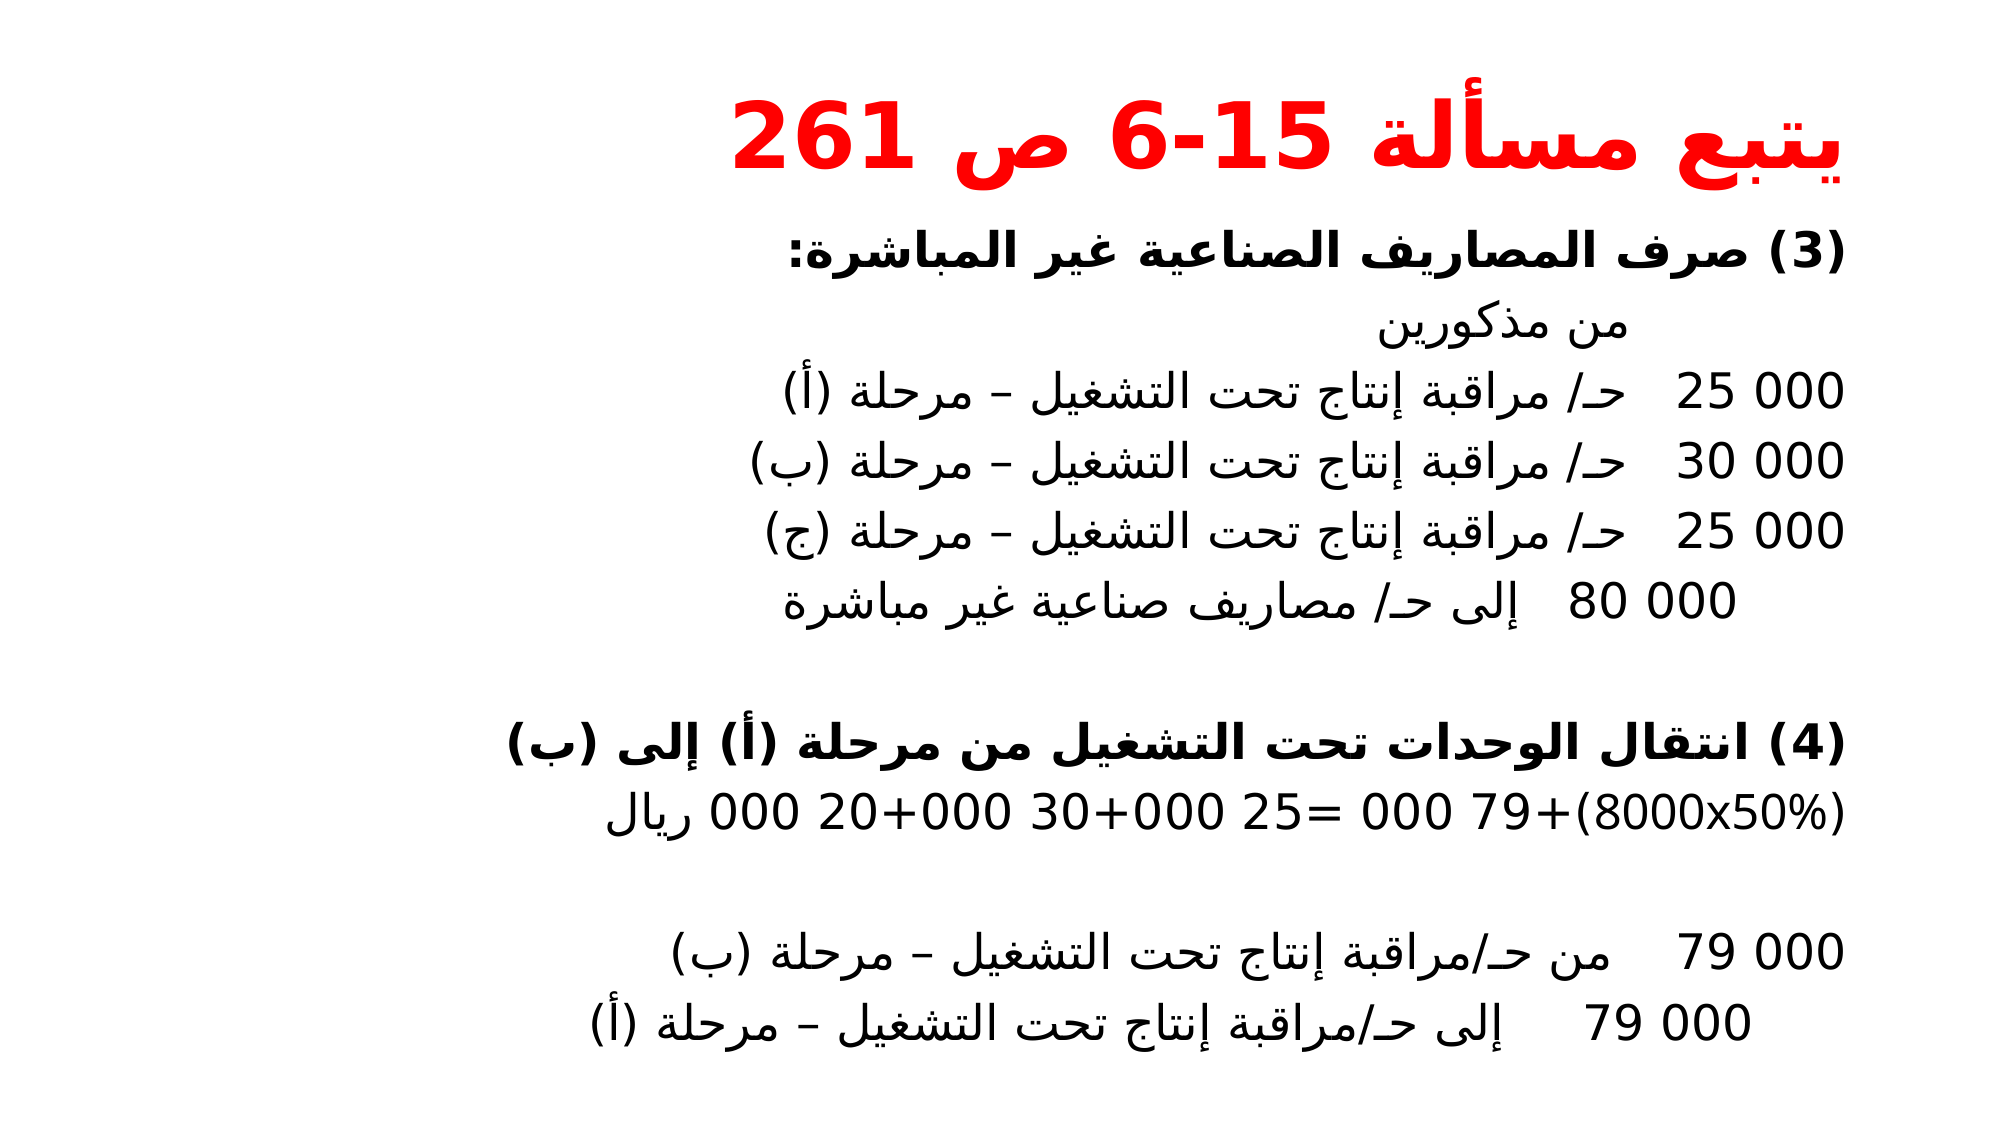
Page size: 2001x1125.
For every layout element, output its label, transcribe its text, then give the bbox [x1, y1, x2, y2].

list (3) صرف المصاريف الصناعية غير المباشرة: من مذكورين 000 25 حـ/ مراقبة إنتاج تحت التشغيل – مرحلة (أ) 000 30 حـ/ مراقبة إنتاج تحت التشغيل – مرحلة (ب) 000 25 حـ/ مراقبة إنتاج تحت التشغيل – مرحلة (ج) 000 80 إلى حـ/ مصاريف صناعية غير مباشرة (4) انتقال الوحدات تحت التشغيل من مرحلة (أ) إلى (ب) (8000x50%)+000 20+000 30+000 25= 000 79 ريال 000 79 من حـ/مراقبة إنتاج تحت التشغيل – مرحلة (ب) 000 79 إلى حـ/مراقبة إنتاج تحت التشغيل – مرحلة (أ) [137, 217, 1863, 1067]
title يتبع مسألة 15-6 ص 261 [137, 59, 1863, 217]
